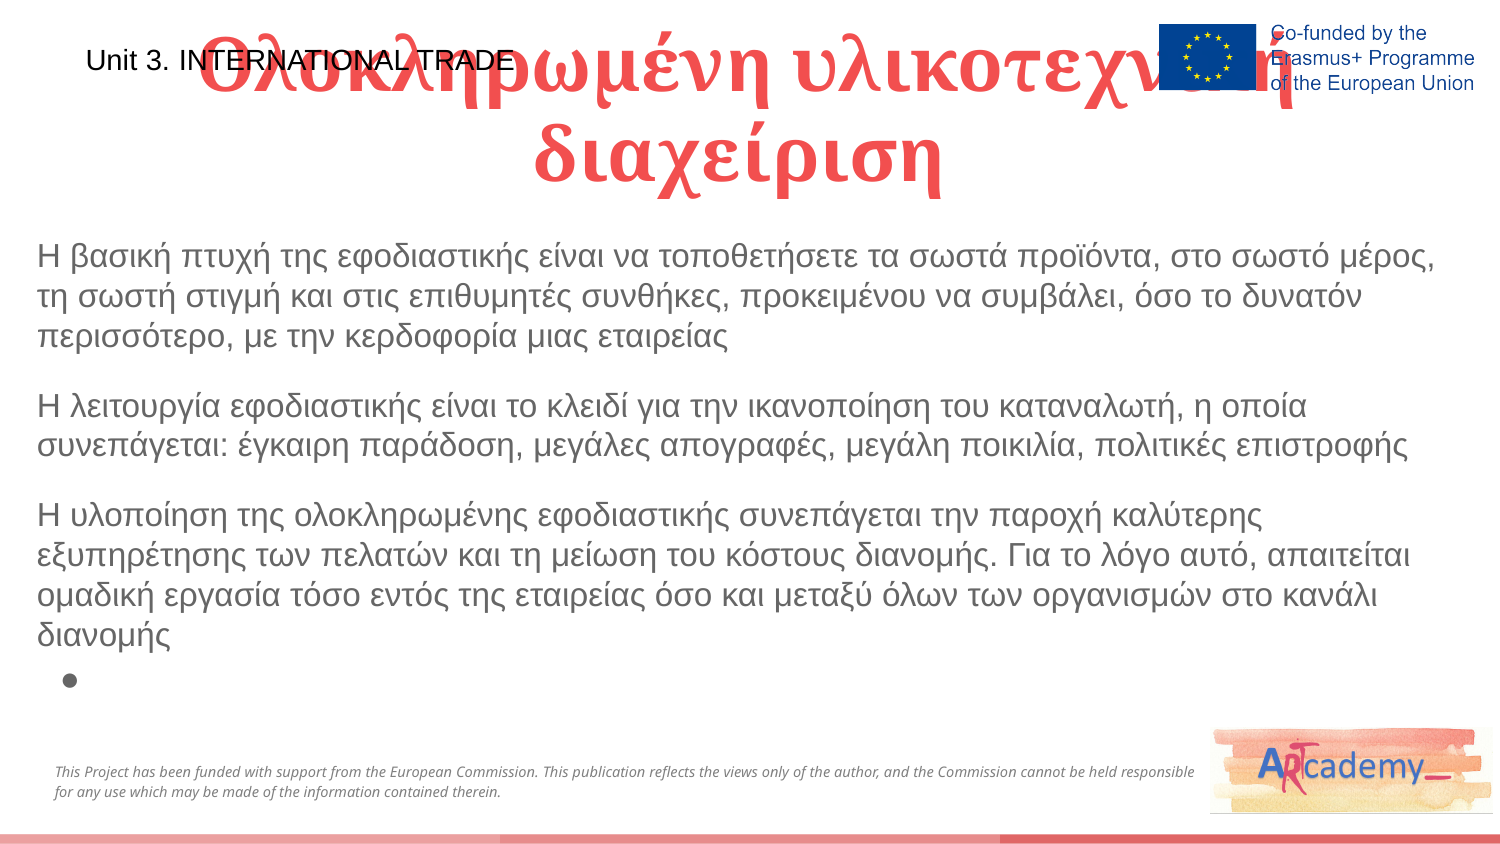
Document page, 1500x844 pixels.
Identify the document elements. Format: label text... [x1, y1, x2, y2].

picture [1210, 709, 1493, 844]
text_box Unit 3. INTERNATIONAL TRADE [70, 33, 750, 84]
picture [1158, 24, 1474, 94]
list Η βασική πτυχή της εφοδιαστικής είναι να τοποθετήσετε τα σωστά προϊόντα, στο σωστό μέρος, τη σωστή στιγμή και στις επιθυμητές συνθήκες, προκειμένου να συμβάλει, όσο το δυνατόν περισσότερο, με την κερδοφορία μιας εταιρείας Η λειτουργία εφοδιαστικής είναι το κλειδί για την ικανοποίηση του καταναλωτή, η οποία συνεπάγεται: έγκαιρη παράδοση, μεγάλες απογραφές, μεγάλη ποικιλία, πολιτικές επιστροφής Η υλοποίηση της ολοκληρωμένης εφοδιαστικής συνεπάγεται την παροχή καλύτερης εξυπηρέτησης των πελατών και τη μείωση του κόστους διανομής. Για το λόγο αυτό, απαιτείται ομαδική εργασία τόσο εντός της εταιρείας όσο και μεταξύ όλων των οργανισμών στο κανάλι διανομής [21, 219, 1479, 732]
title Ολοκληρωμένη υλικοτεχνική διαχείριση [9, 84, 1487, 212]
text_box This Project has been funded with support from the European Commission. This publication reflects the views only of the author, and the Commission cannot be held responsible for any use which may be made of the information contained therein. [39, 754, 1205, 799]
